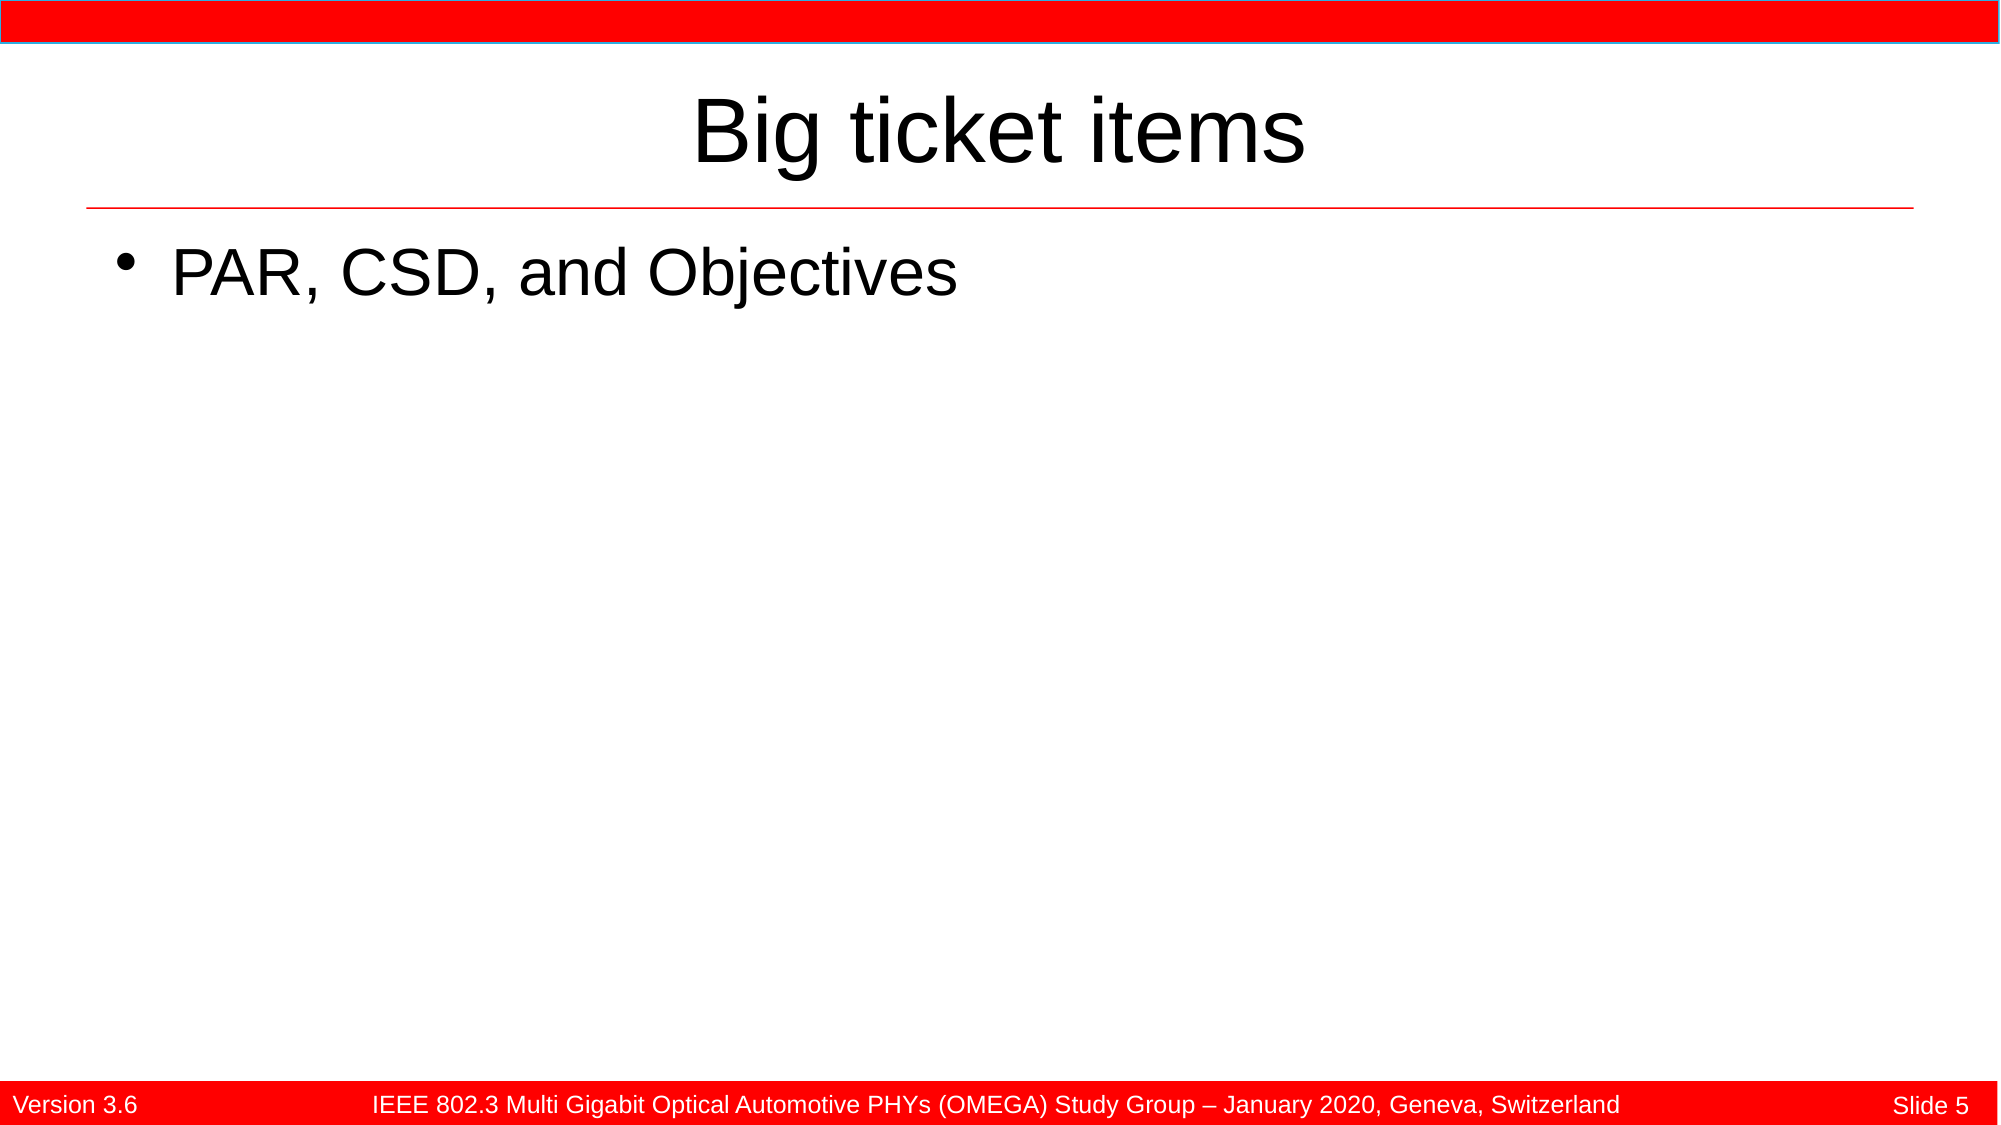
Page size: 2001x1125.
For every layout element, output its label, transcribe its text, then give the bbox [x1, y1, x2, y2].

title Big ticket items [99, 66, 1901, 197]
list PAR, CSD, and Objectives [99, 221, 1901, 965]
